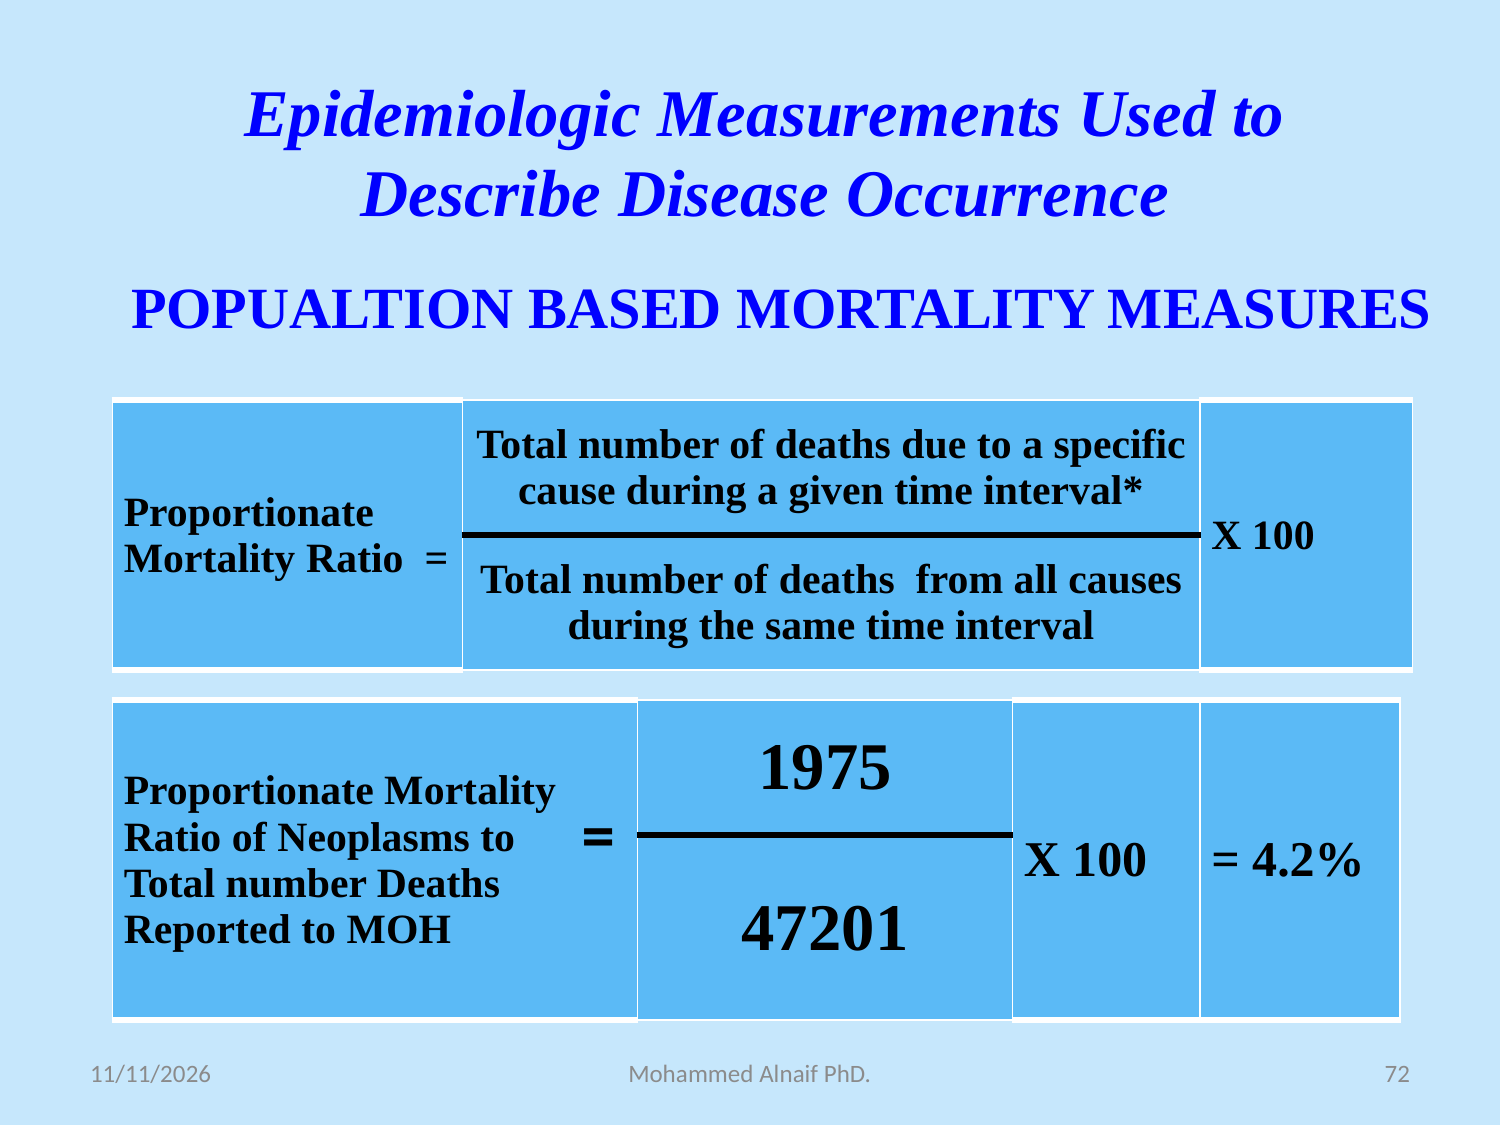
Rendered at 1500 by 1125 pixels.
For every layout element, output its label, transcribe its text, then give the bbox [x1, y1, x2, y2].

table_header Proportionate Mortality Ratio = [113, 403, 462, 667]
table_header 1975 [638, 701, 1012, 832]
footer Mohammed Alnaif PhD. [512, 1042, 988, 1103]
table_cell Total number of deaths from all causes during the same time interval [463, 538, 1199, 669]
slide_number 72 [1074, 1042, 1425, 1103]
text_box = [566, 784, 617, 879]
table_header X 100 [1201, 403, 1412, 667]
table_header Proportionate Mortality Ratio of Neoplasms to Total number Deaths Reported to MOH [113, 703, 637, 1017]
subtitle POPUALTION BASED MORTALITY MEASURES [112, 262, 1450, 1013]
table_header X 100 [1013, 703, 1199, 1017]
title Epidemiologic Measurements Used to Describe Disease Occurrence [75, 50, 1425, 250]
table_header Total number of deaths due to a specific cause during a given time interval* [463, 401, 1199, 532]
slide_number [75, 1042, 425, 1103]
table_header = 4.2% [1201, 703, 1399, 1017]
table_cell 47201 [638, 838, 1012, 1019]
